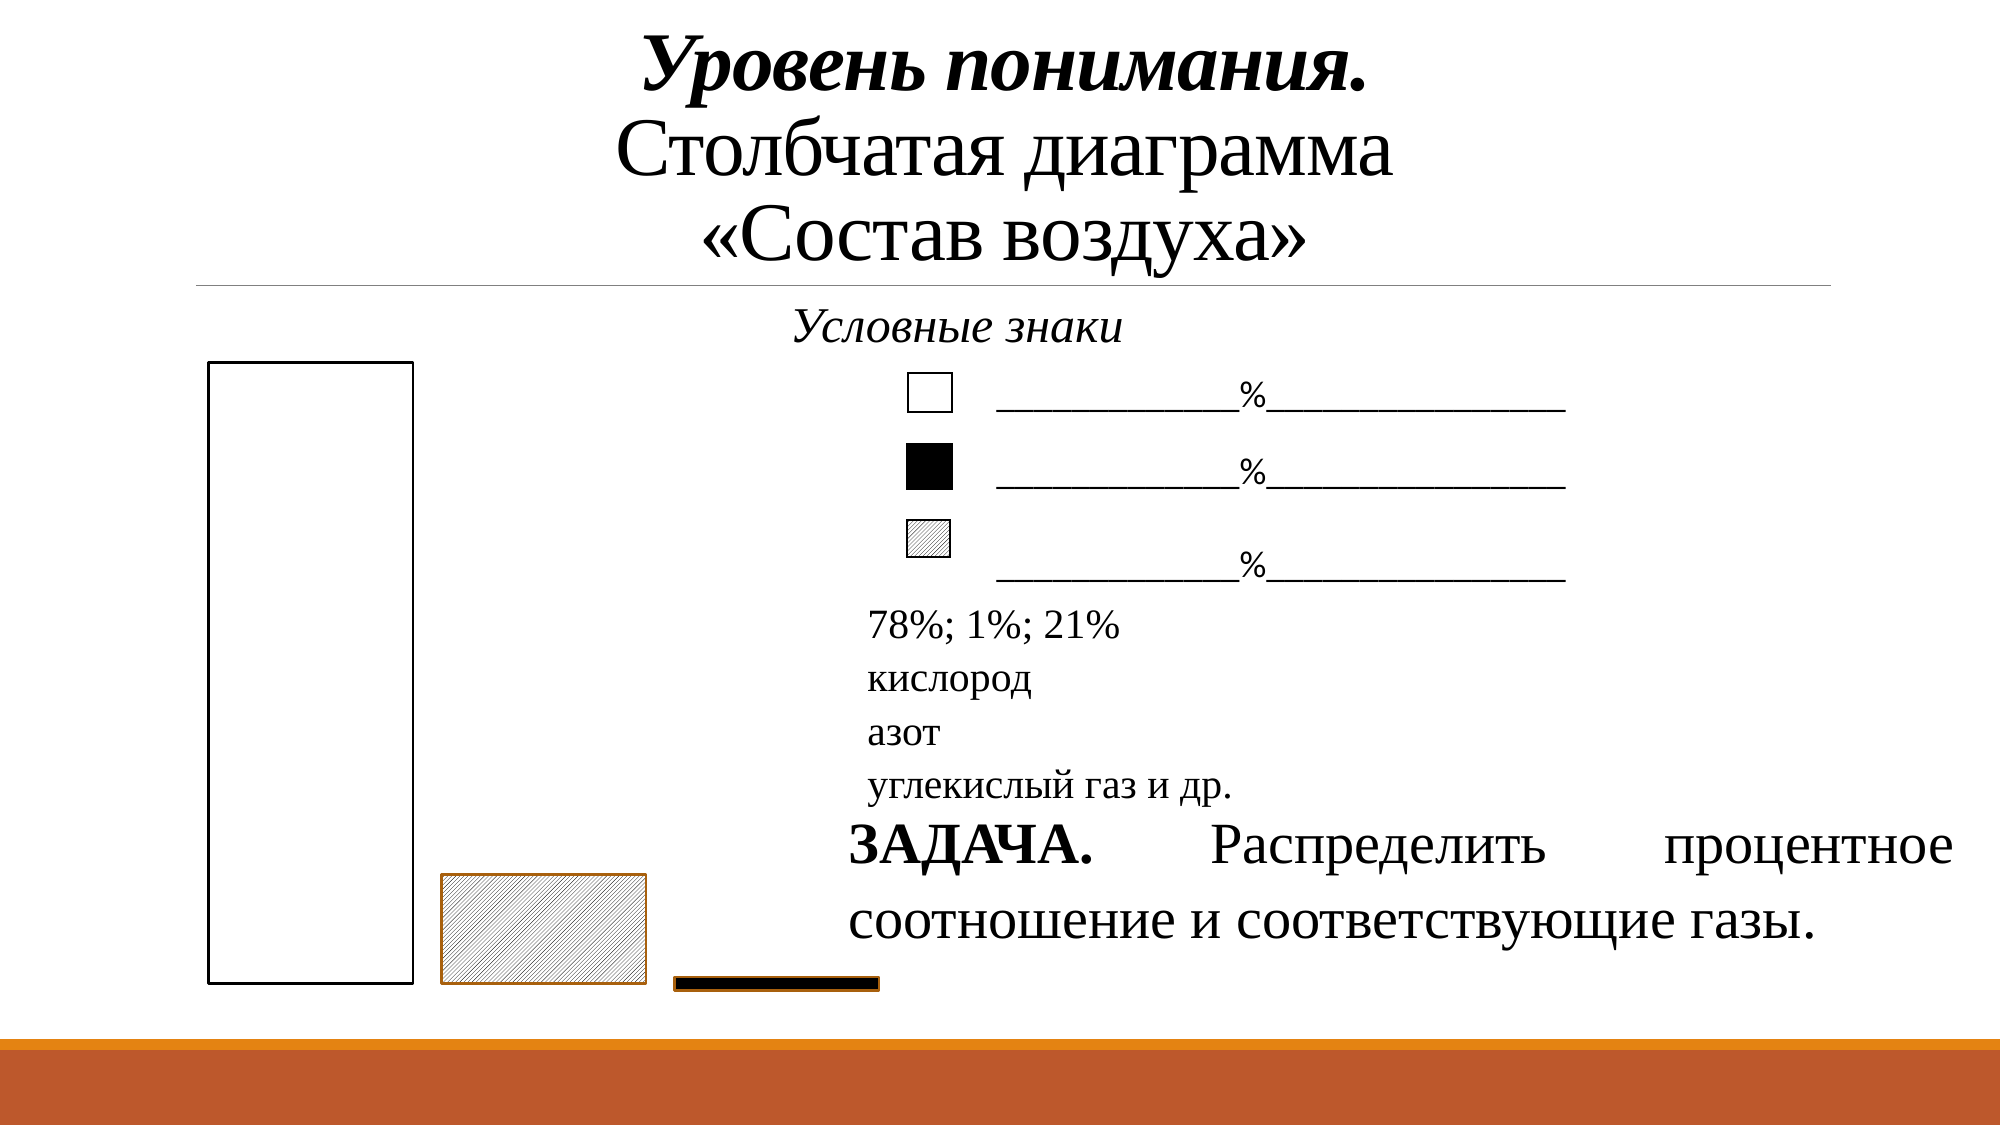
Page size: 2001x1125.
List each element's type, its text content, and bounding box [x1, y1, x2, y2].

text_box [906, 428, 2000, 504]
text_box _____________%________________ [981, 439, 1596, 500]
text_box [908, 372, 952, 412]
title Уровень понимания. Столбчатая диаграмма «Состав воздуха» [180, 47, 1830, 285]
text_box [207, 361, 414, 985]
text_box [673, 976, 880, 992]
text_box 78%; 1%; 21% кислород азот углекислый газ и др. [852, 585, 1853, 792]
text_box _____________%________________ [981, 532, 1596, 585]
text_box [906, 519, 951, 558]
text_box Условные знаки [775, 284, 1142, 360]
text_box [440, 873, 647, 985]
text_box _____________%________________ [981, 362, 1596, 423]
text_box ЗАДАЧА. Распределить процентное соотношение и соответствующие газы. [833, 792, 1970, 958]
